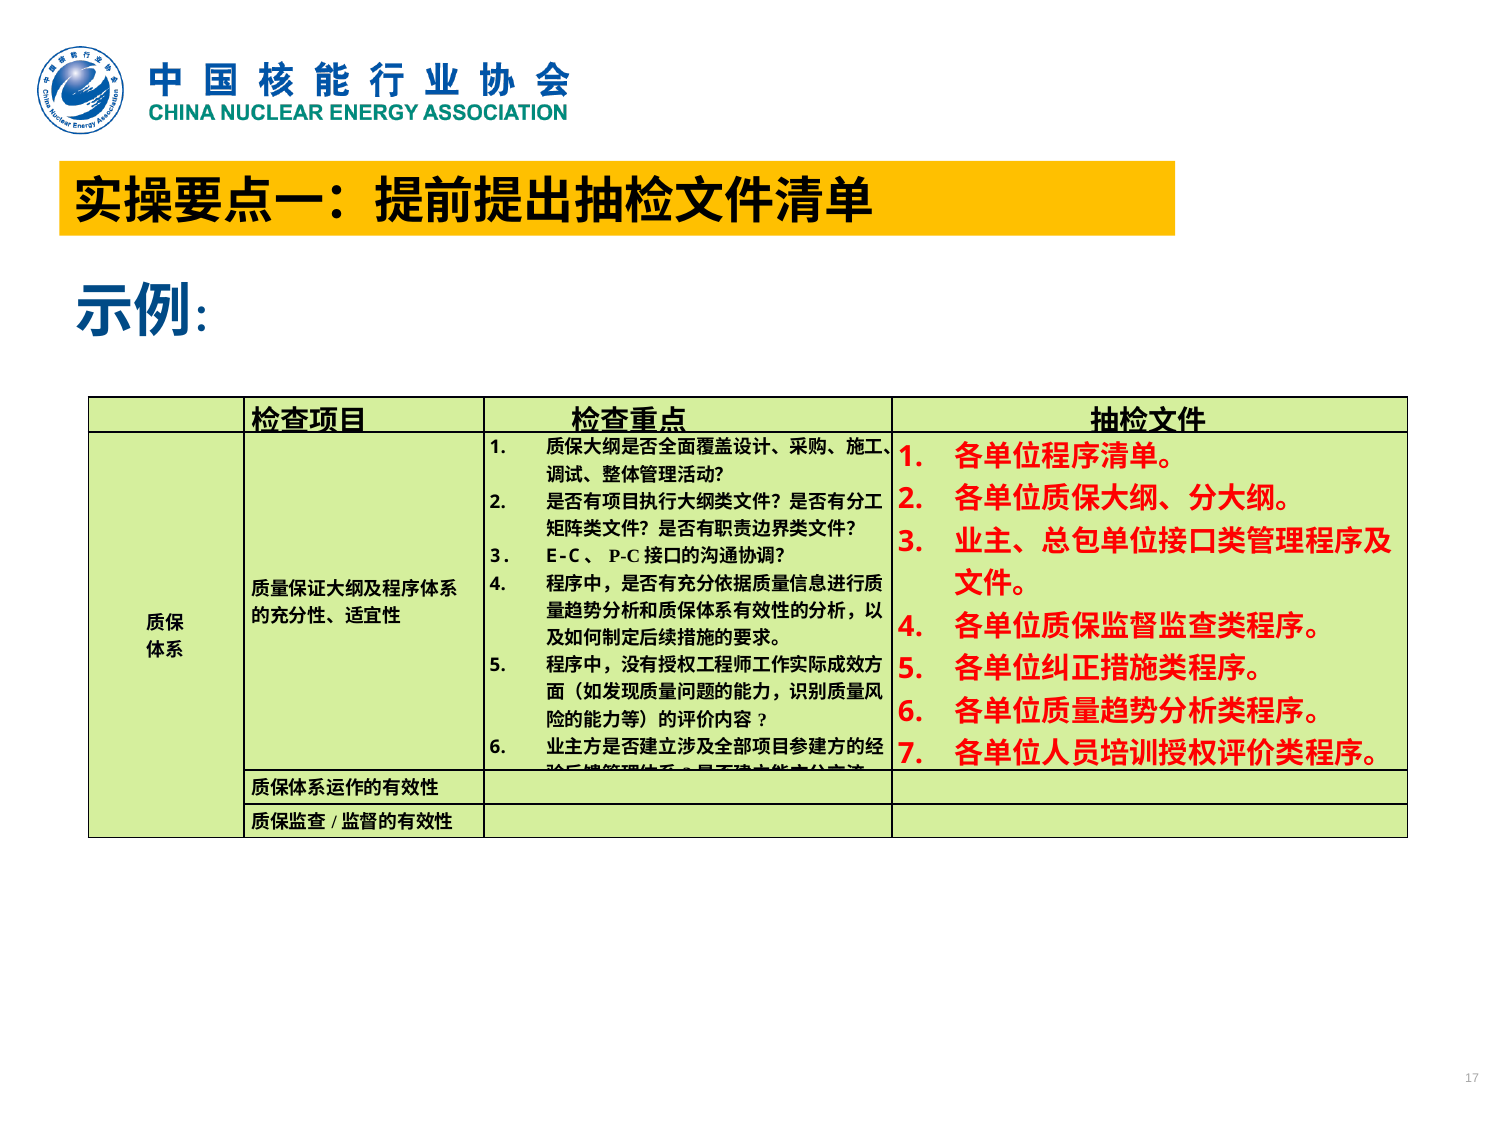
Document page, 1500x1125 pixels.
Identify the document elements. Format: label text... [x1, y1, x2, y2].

text_box 实操要点一：提前提出抽检文件清单 [59, 160, 1176, 236]
table_cell [485, 771, 891, 803]
table_header 抽检文件 [893, 398, 1407, 431]
table_cell 质保 体系 [89, 433, 243, 837]
table_cell 质保大纲是否全面覆盖设计、采购、施工、调试、整体管理活动？ 是否有项目执行大纲类文件？是否有分工矩阵类文件？是否有职责边界类文件？ E-C、P-C接口的沟通协调？ 程序中，是否有充分依据质量信息进行质量趋势分析和质保体系有效性的分析，以及如何制定后续措施的要求。 程序中，没有授权工程师工作实际成效方面（如发现质量问题的能力，识别质量风险的能力等）的评价内容? 业主方是否建立涉及全部项目参建方的经验反馈管理体系?是否建立能充分交流的信息沟通机制?各参加方是否有经验反馈信息平台? [485, 433, 891, 769]
table_header 检查重点 [485, 398, 891, 431]
table_cell 质量保证大纲及程序体系的充分性、适宜性 [245, 433, 483, 769]
table_header 检查项目 [245, 398, 483, 431]
table_cell [893, 805, 1407, 837]
picture [32, 42, 573, 138]
table_cell [893, 771, 1407, 803]
slide_number 17 [1144, 1047, 1495, 1107]
table_cell 质保监查/监督的有效性 [245, 805, 483, 837]
table_header [89, 398, 243, 431]
text_box 示例： [60, 265, 245, 351]
table_cell 各单位程序清单。 各单位质保大纲、分大纲。 业主、总包单位接口类管理程序及文件。 各单位质保监督监查类程序。 各单位纠正措施类程序。 各单位质量趋势分析类程序。 各单位人员培训授权评价类程序。 各单位经验反馈类程序。 [893, 433, 1407, 769]
table_cell 质保体系运作的有效性 [245, 771, 483, 803]
table_cell [485, 805, 891, 837]
